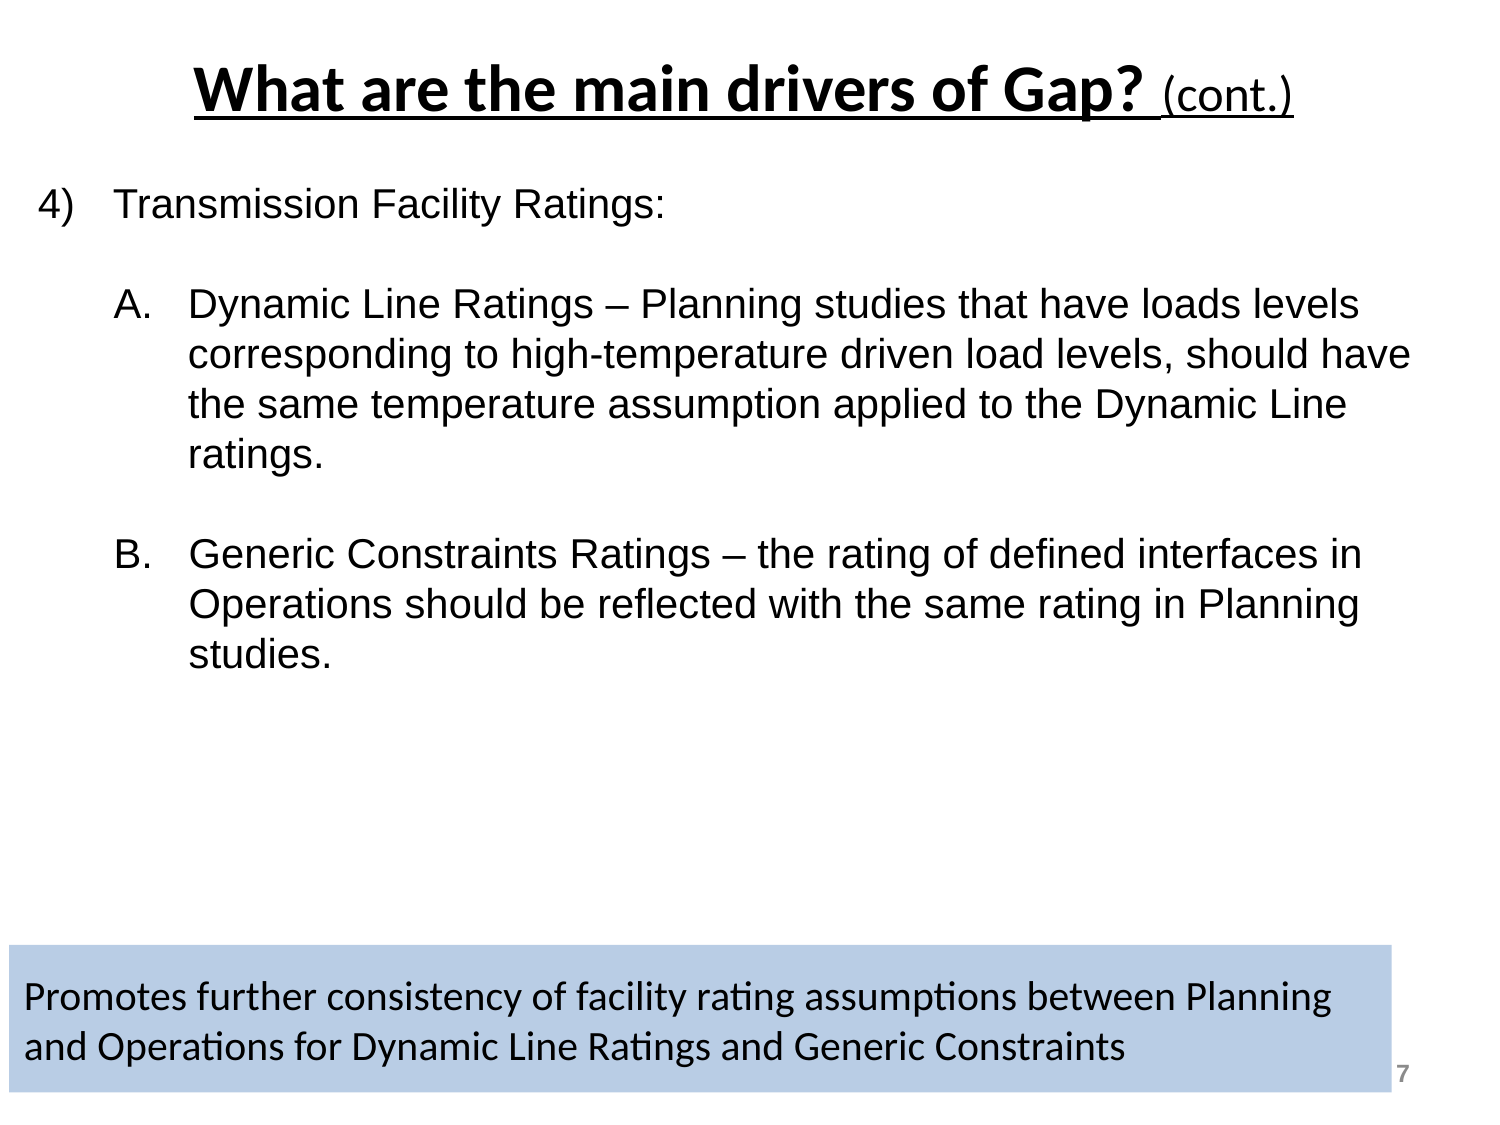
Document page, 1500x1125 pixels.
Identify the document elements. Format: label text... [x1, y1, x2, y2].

text_box Promotes further consistency of facility rating assumptions between Planning and Operations for Dynamic Line Ratings and Generic Constraints [7, 943, 1394, 1095]
slide_number 6 [1074, 1042, 1425, 1103]
text_box Transmission Facility Ratings: Dynamic Line Ratings – Planning studies that have loads levels corresponding to high-temperature driven load levels, should have the same temperature assumption applied to the Dynamic Line ratings. Generic Constraints Ratings – the rating of defined interfaces in Operations should be reflected with the same rating in Planning studies. [23, 169, 1480, 724]
text_box What are the main drivers of Gap? (cont.) [81, 37, 1407, 133]
